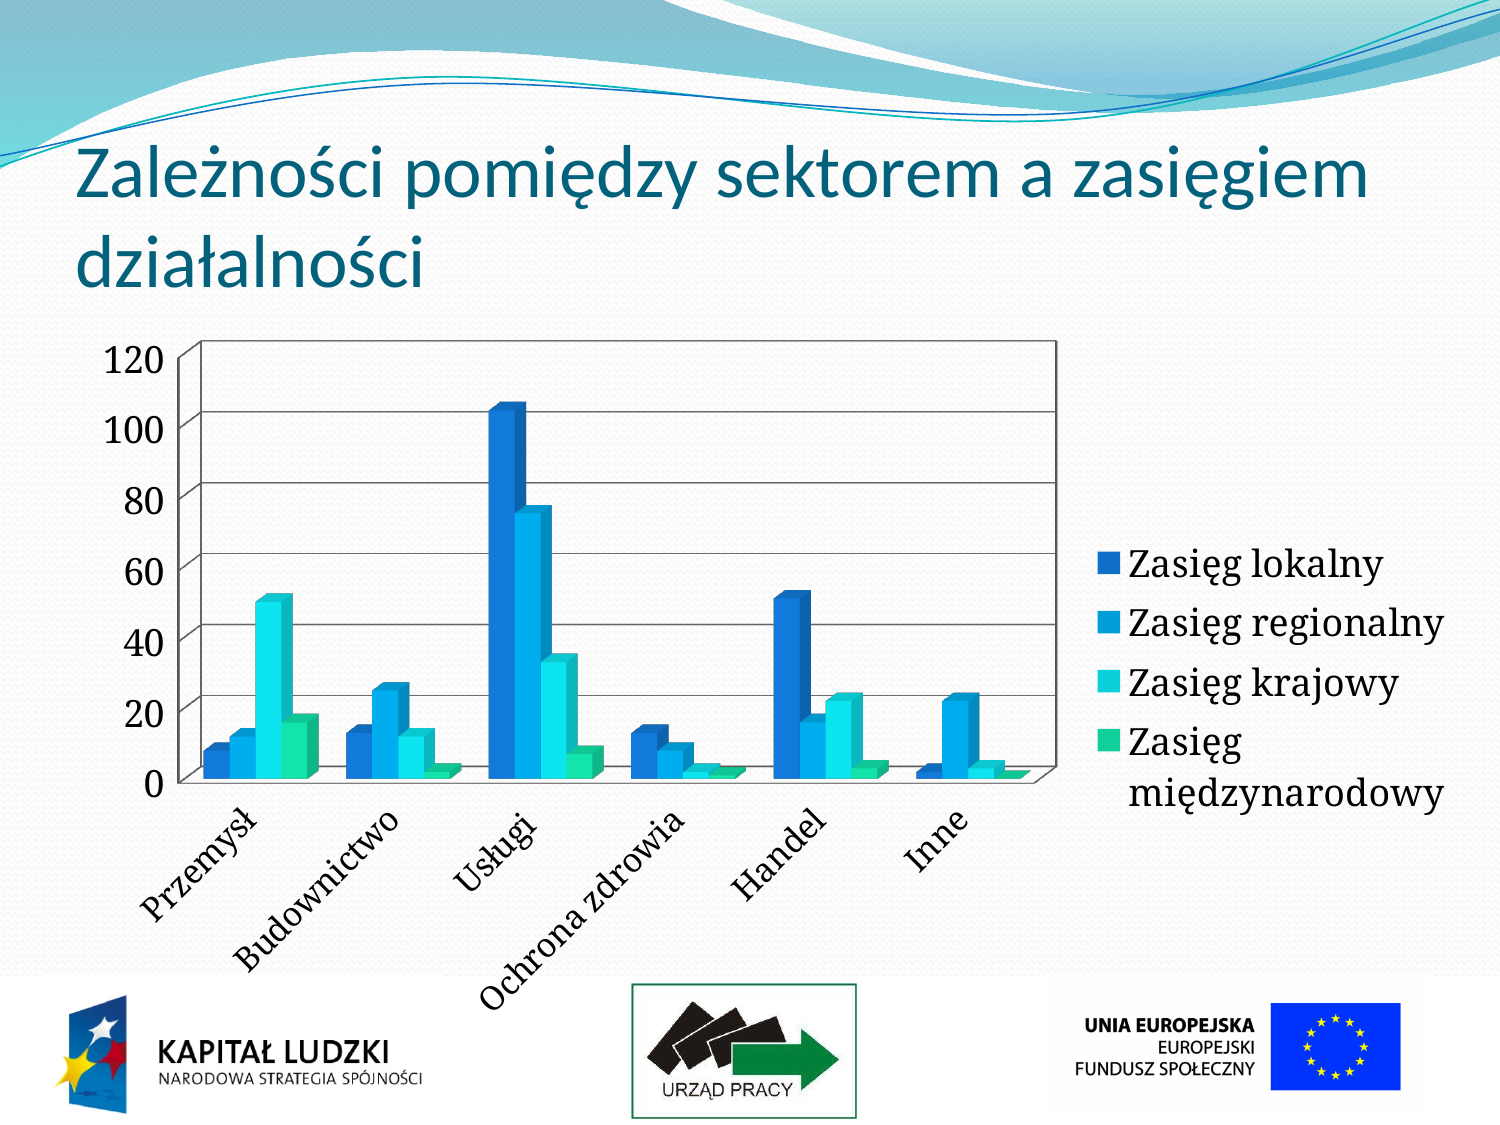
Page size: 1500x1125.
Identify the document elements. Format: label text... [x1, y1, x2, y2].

picture [41, 975, 442, 1125]
picture [631, 1049, 857, 1119]
title Zależności pomiędzy sektorem a zasięgiem działalności [75, 115, 1425, 303]
chart [74, 317, 1471, 1038]
picture [1045, 1049, 1430, 1118]
